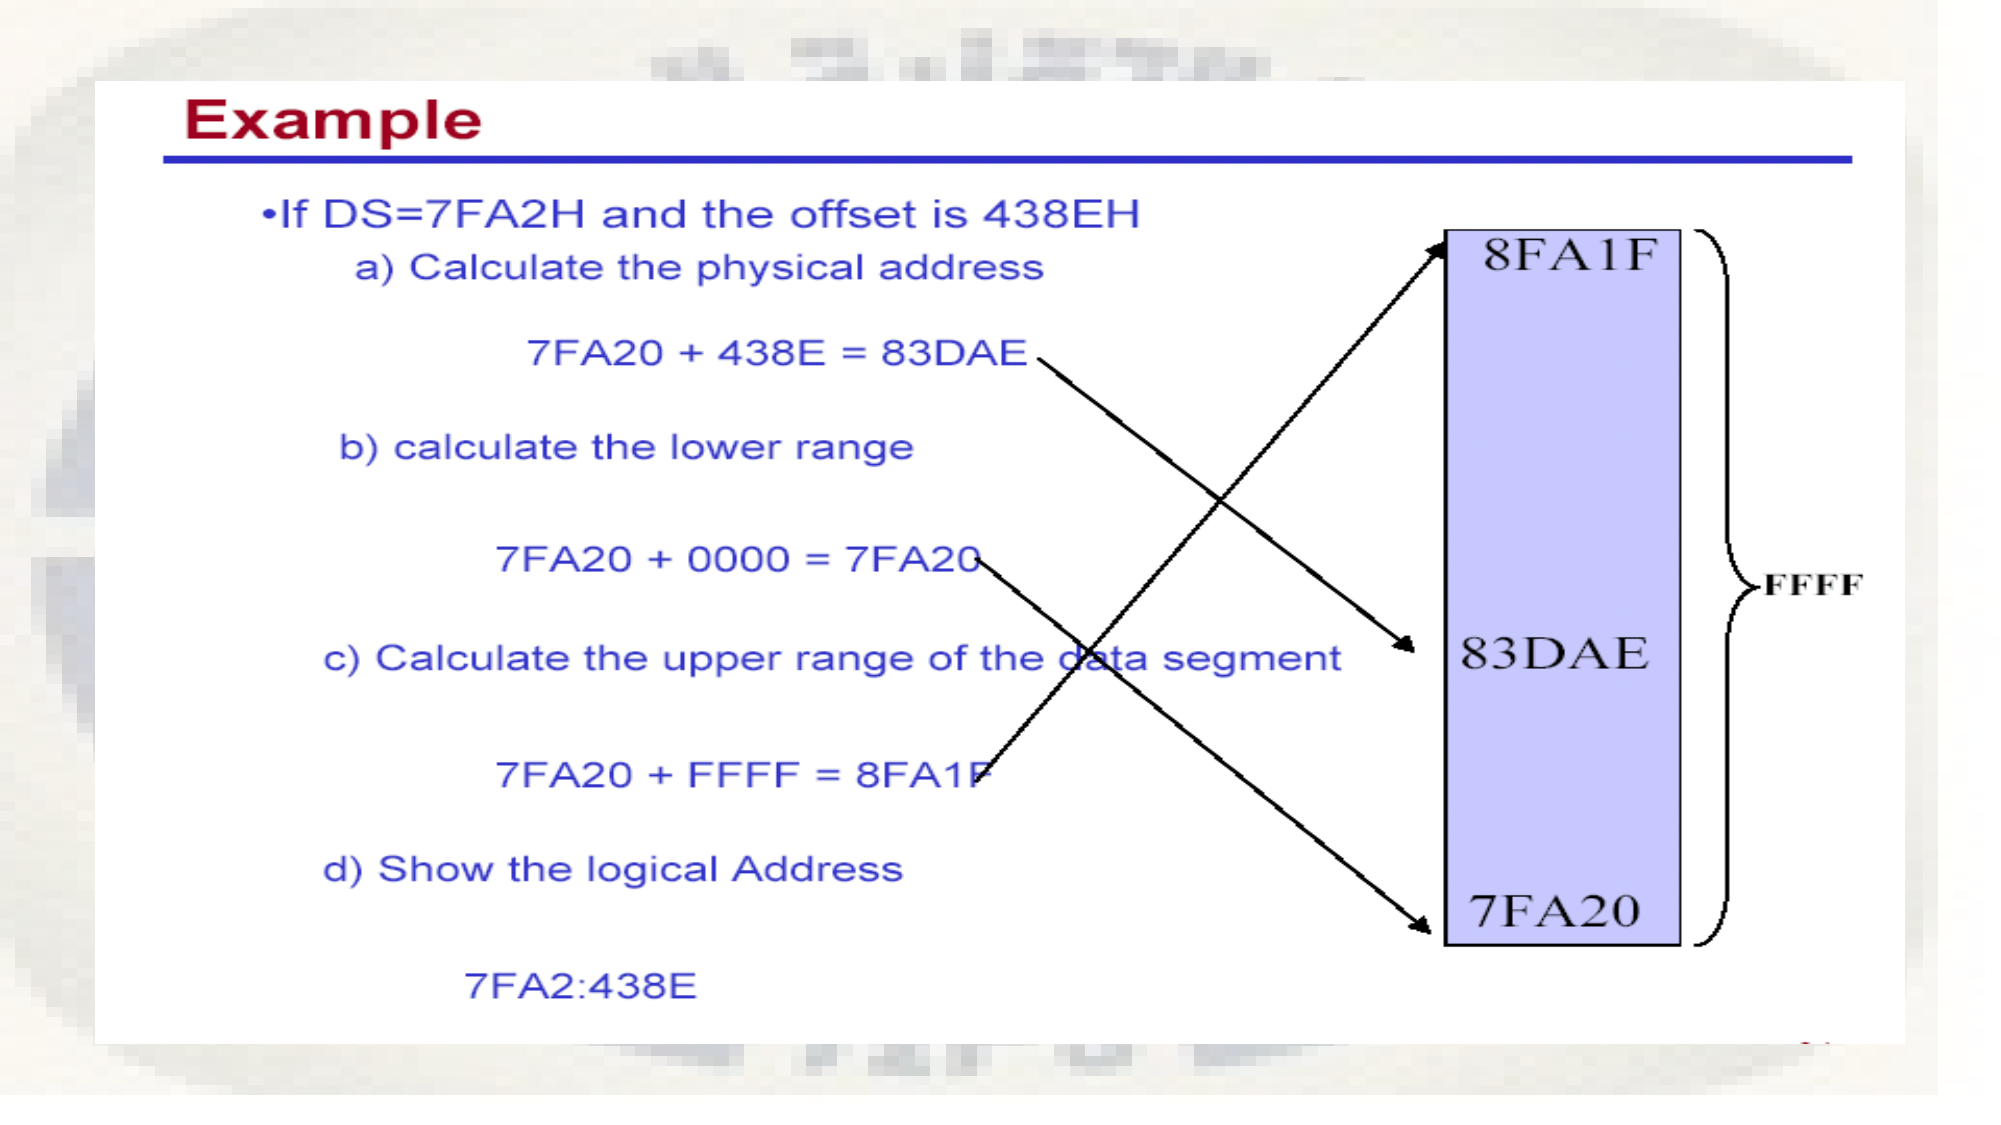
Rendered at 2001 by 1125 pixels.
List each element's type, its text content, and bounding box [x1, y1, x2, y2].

text_box Label Operator Operand[s] ;Comment INIT: mov ax, bx ; Copy contents of bx into ax Label - INIT: Operator - mov Operands - ax and bx Comment - alphanumeric string between ; and \n Not case sensitive Unlike other assemblers, destination operand is first mov is the mnemonic that the assembler translates into an opcode [0, 0, 2000, 1125]
picture [95, 81, 1905, 1044]
